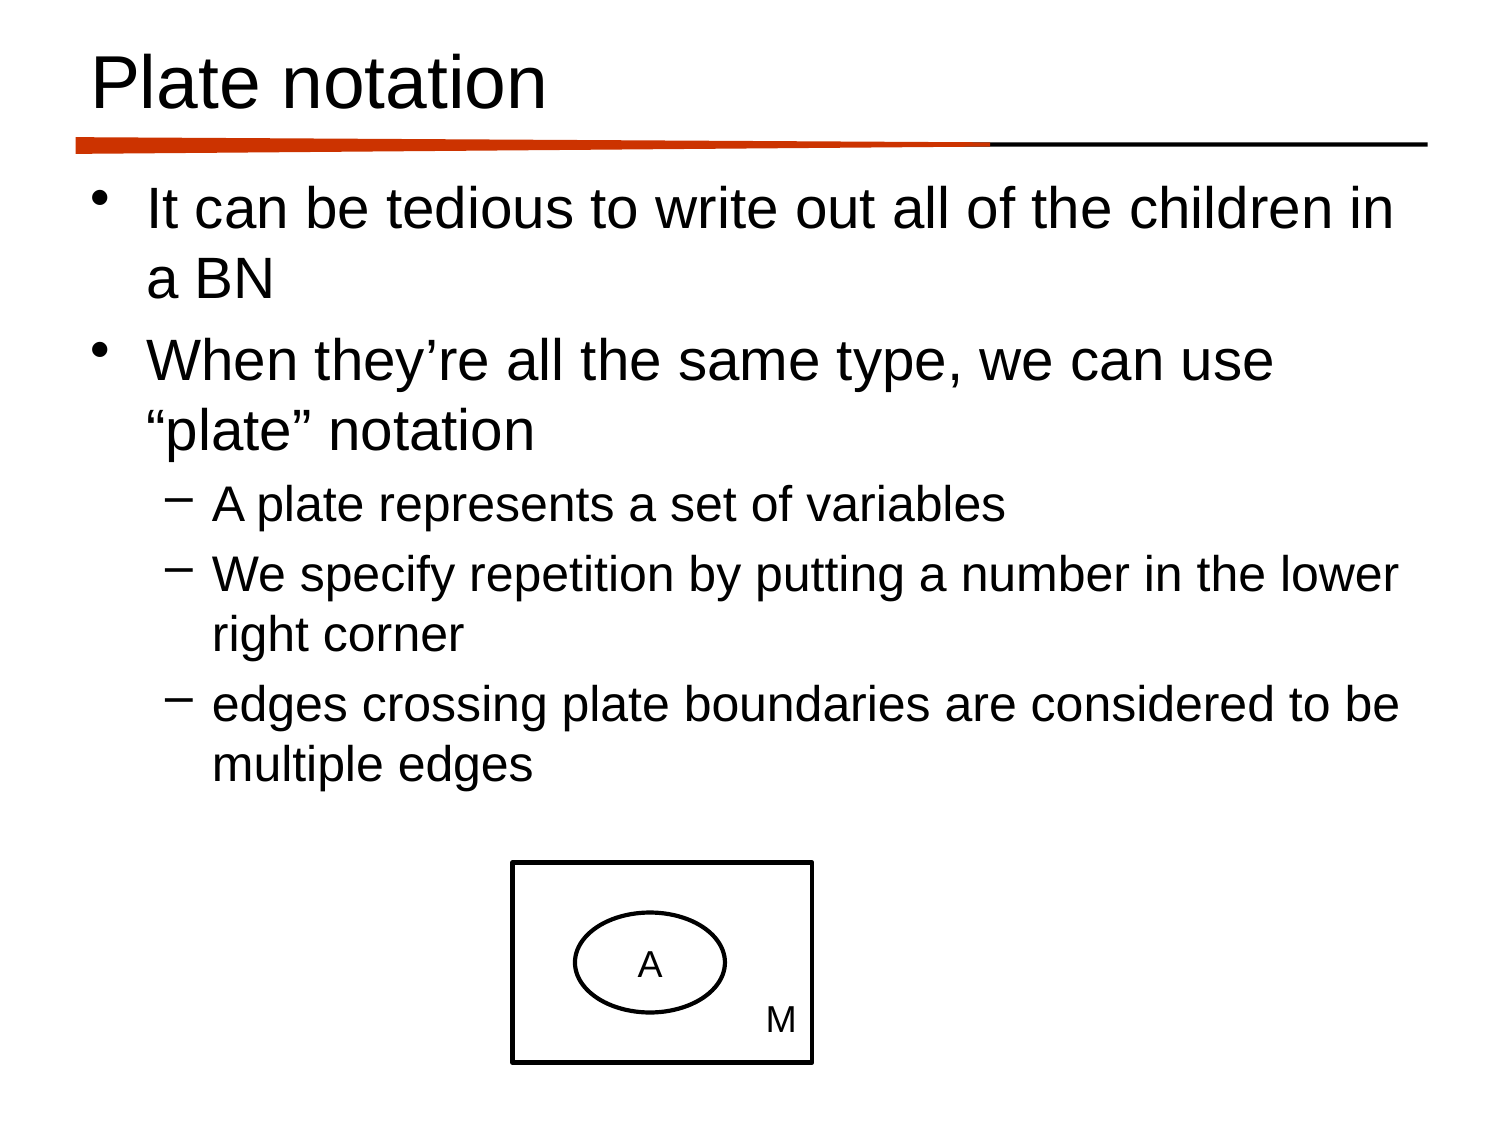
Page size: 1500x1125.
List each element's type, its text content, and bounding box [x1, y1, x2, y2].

text_box [512, 862, 813, 1063]
list It can be tedious to write out all of the children in a BN When they’re all the same type, we can use “plate” notation A plate represents a set of variables We specify repetition by putting a number in the lower right corner edges crossing plate boundaries are considered to be multiple edges [74, 162, 1426, 1006]
title Plate notation [74, 24, 1426, 133]
text_box M [737, 987, 825, 1048]
